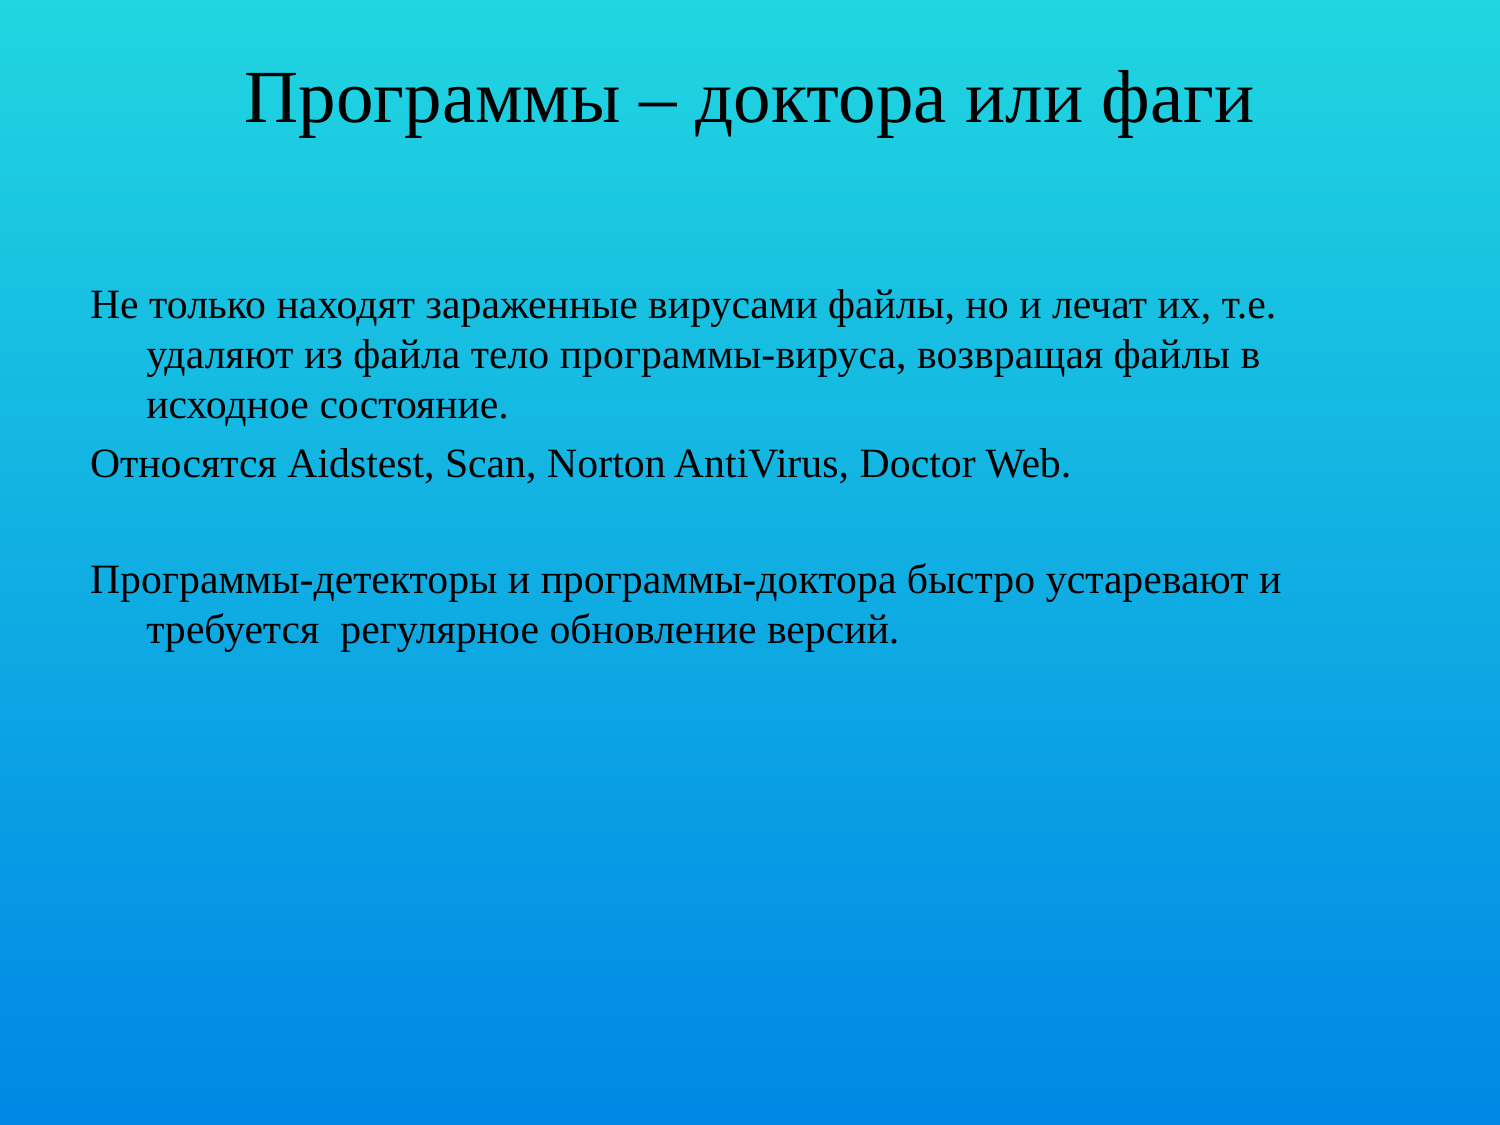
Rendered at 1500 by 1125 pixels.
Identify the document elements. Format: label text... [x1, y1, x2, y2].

title Программы – доктора или фаги [75, 45, 1425, 141]
list Не только находят зараженные вирусами файлы, но и лечат их, т.е. удаляют из файла тело программы-вируса, возвращая файлы в исходное состояние. Относятся Aidstest, Scan, Norton AntiVirus, Doctor Web. Программы-детекторы и программы-доктора быстро устаревают и требуется регулярное обновление версий. [75, 152, 1425, 1102]
